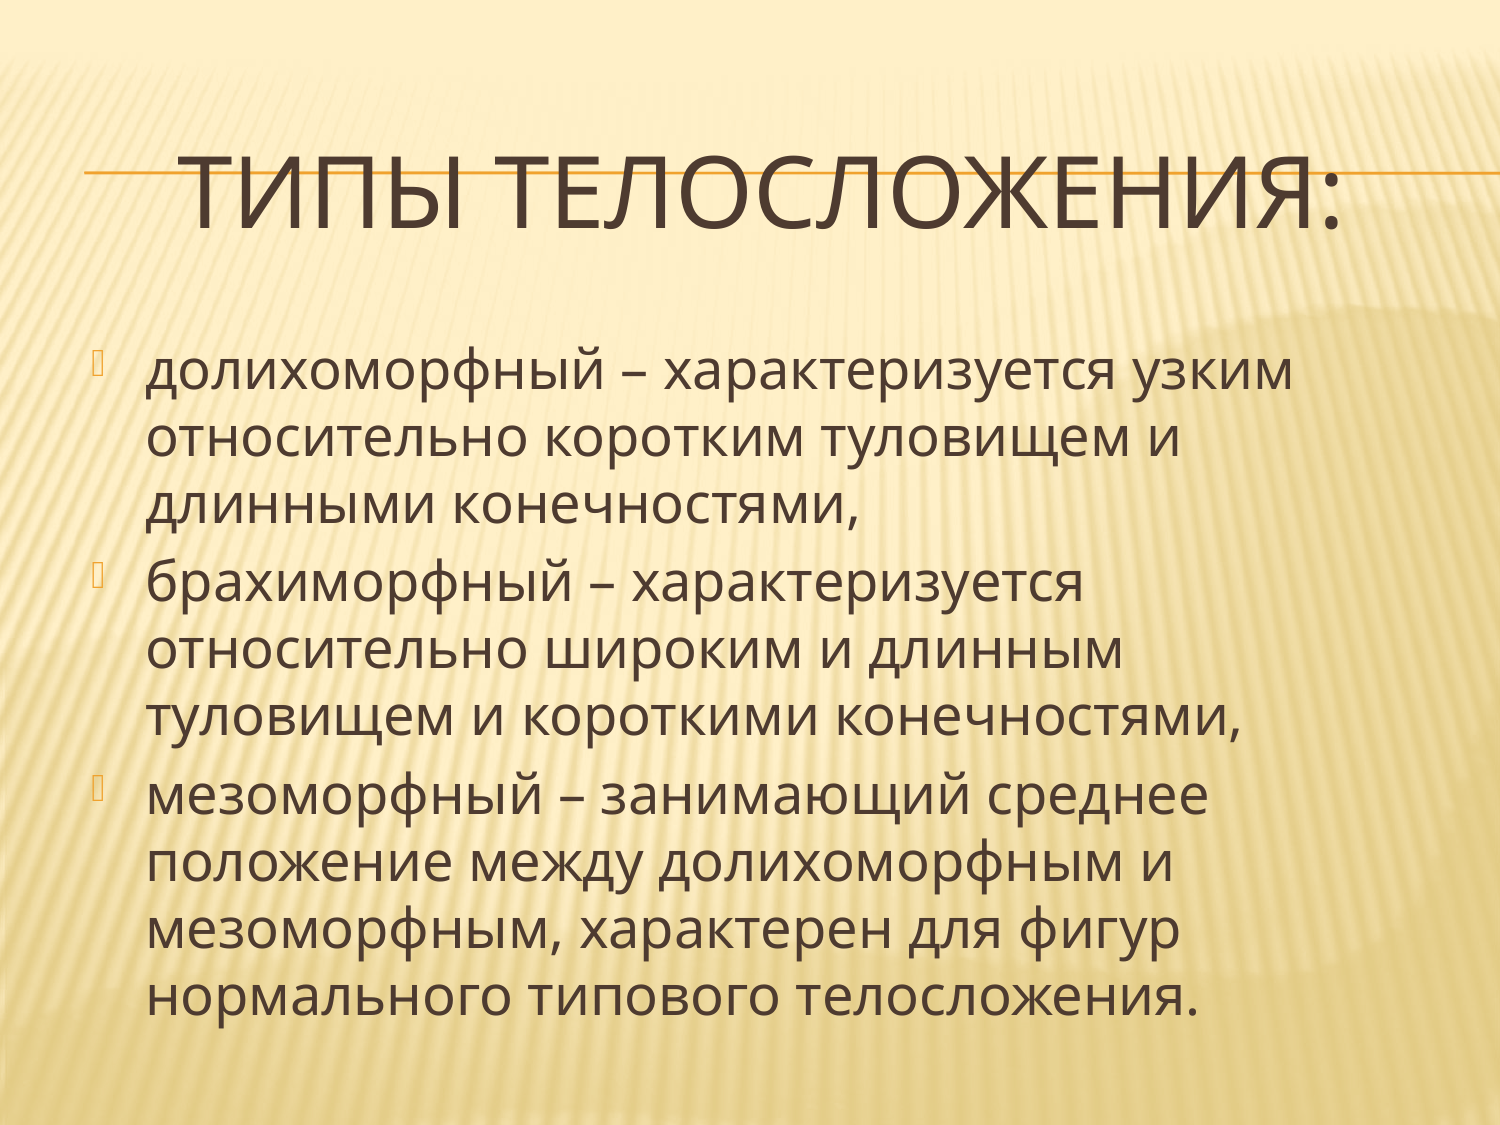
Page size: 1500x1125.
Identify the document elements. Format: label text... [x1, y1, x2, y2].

title типы телосложения: [49, 75, 1475, 303]
list долихоморфный – характеризуется узким относительно коротким туловищем и длинными конечностями, брахиморфный – характеризуется относительно широким и длинным туловищем и короткими конечностями, мезоморфный – занимающий среднее положение между долихоморфным и мезоморфным, характерен для фигур нормального типового телосложения. [76, 326, 1459, 1038]
